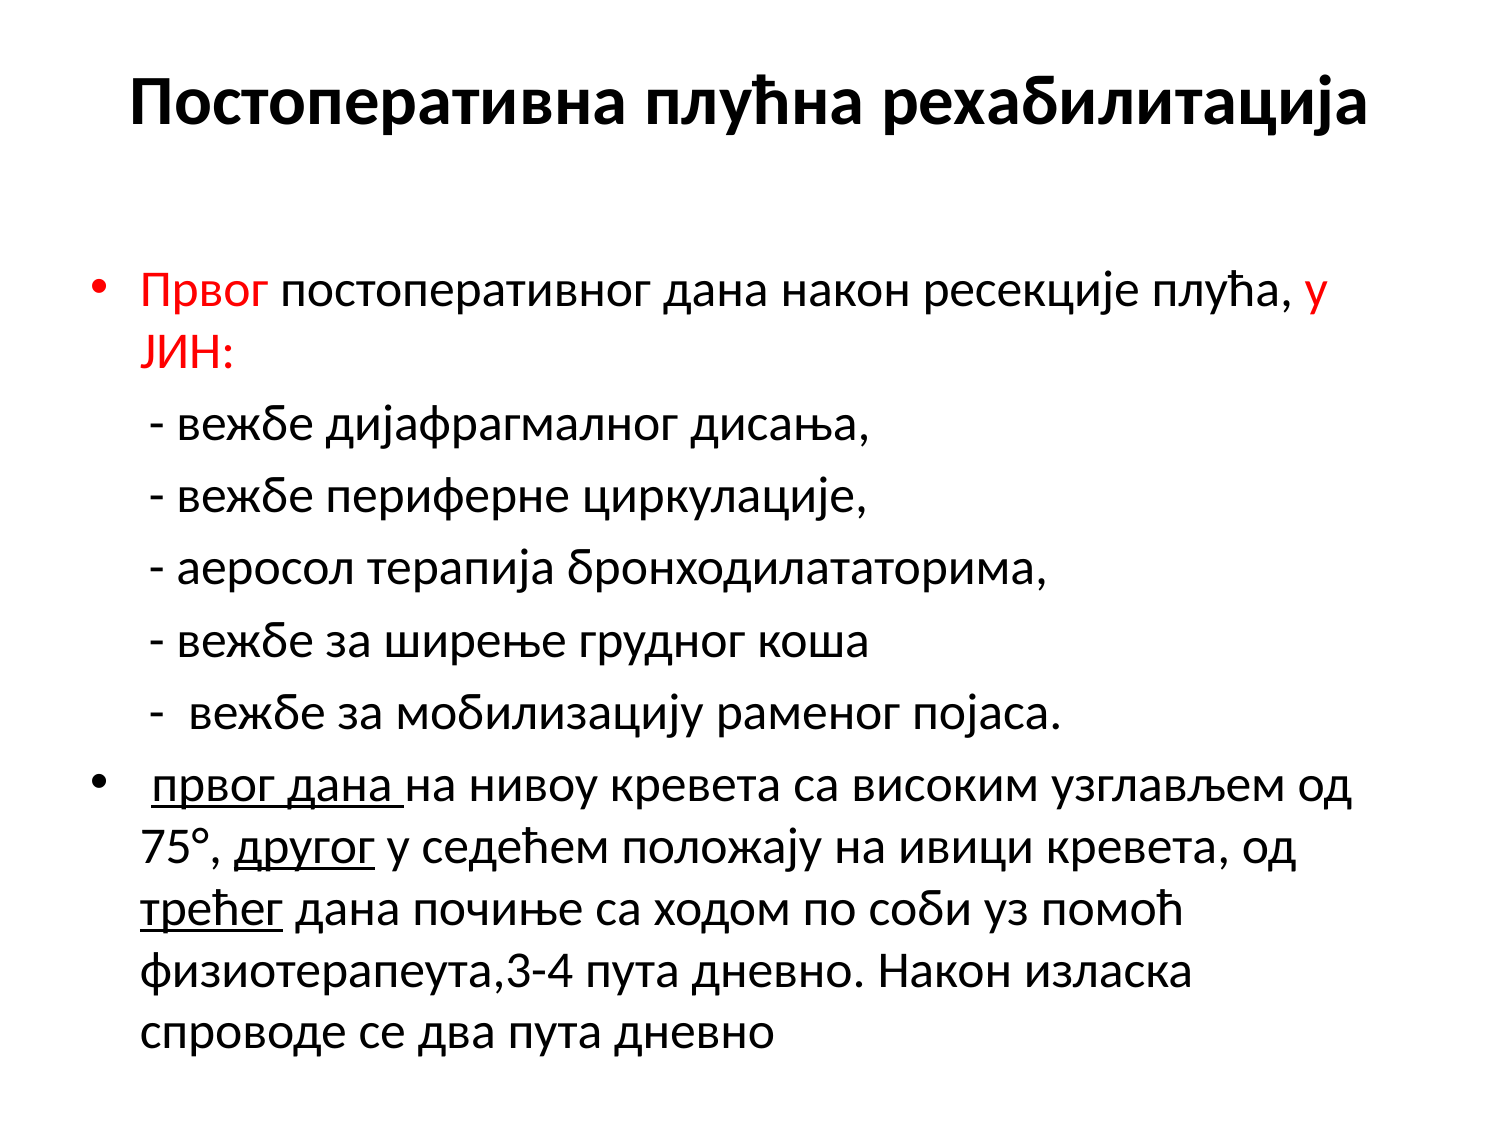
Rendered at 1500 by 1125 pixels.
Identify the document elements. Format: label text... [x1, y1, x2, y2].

list Првог постоперативног дана након ресекције плућа, у ЈИН: - вежбе дијафрагмалног дисања, - вежбе периферне циркулације, - аеросол терапија бронходилататорима, - вежбе за ширење грудног коша - вежбе за мобилизацију раменог појаса. првог дана на нивоу кревета са високим узглављем од 75°, другог у седећем положају на ивици кревета, од трећег дана почиње са ходом по соби уз помоћ физиотерапеута,3-4 пута дневно. Након изласка спроводе се два пута дневно [75, 187, 1425, 1079]
title Постоперативна плућна рехабилитација [75, 45, 1425, 187]
